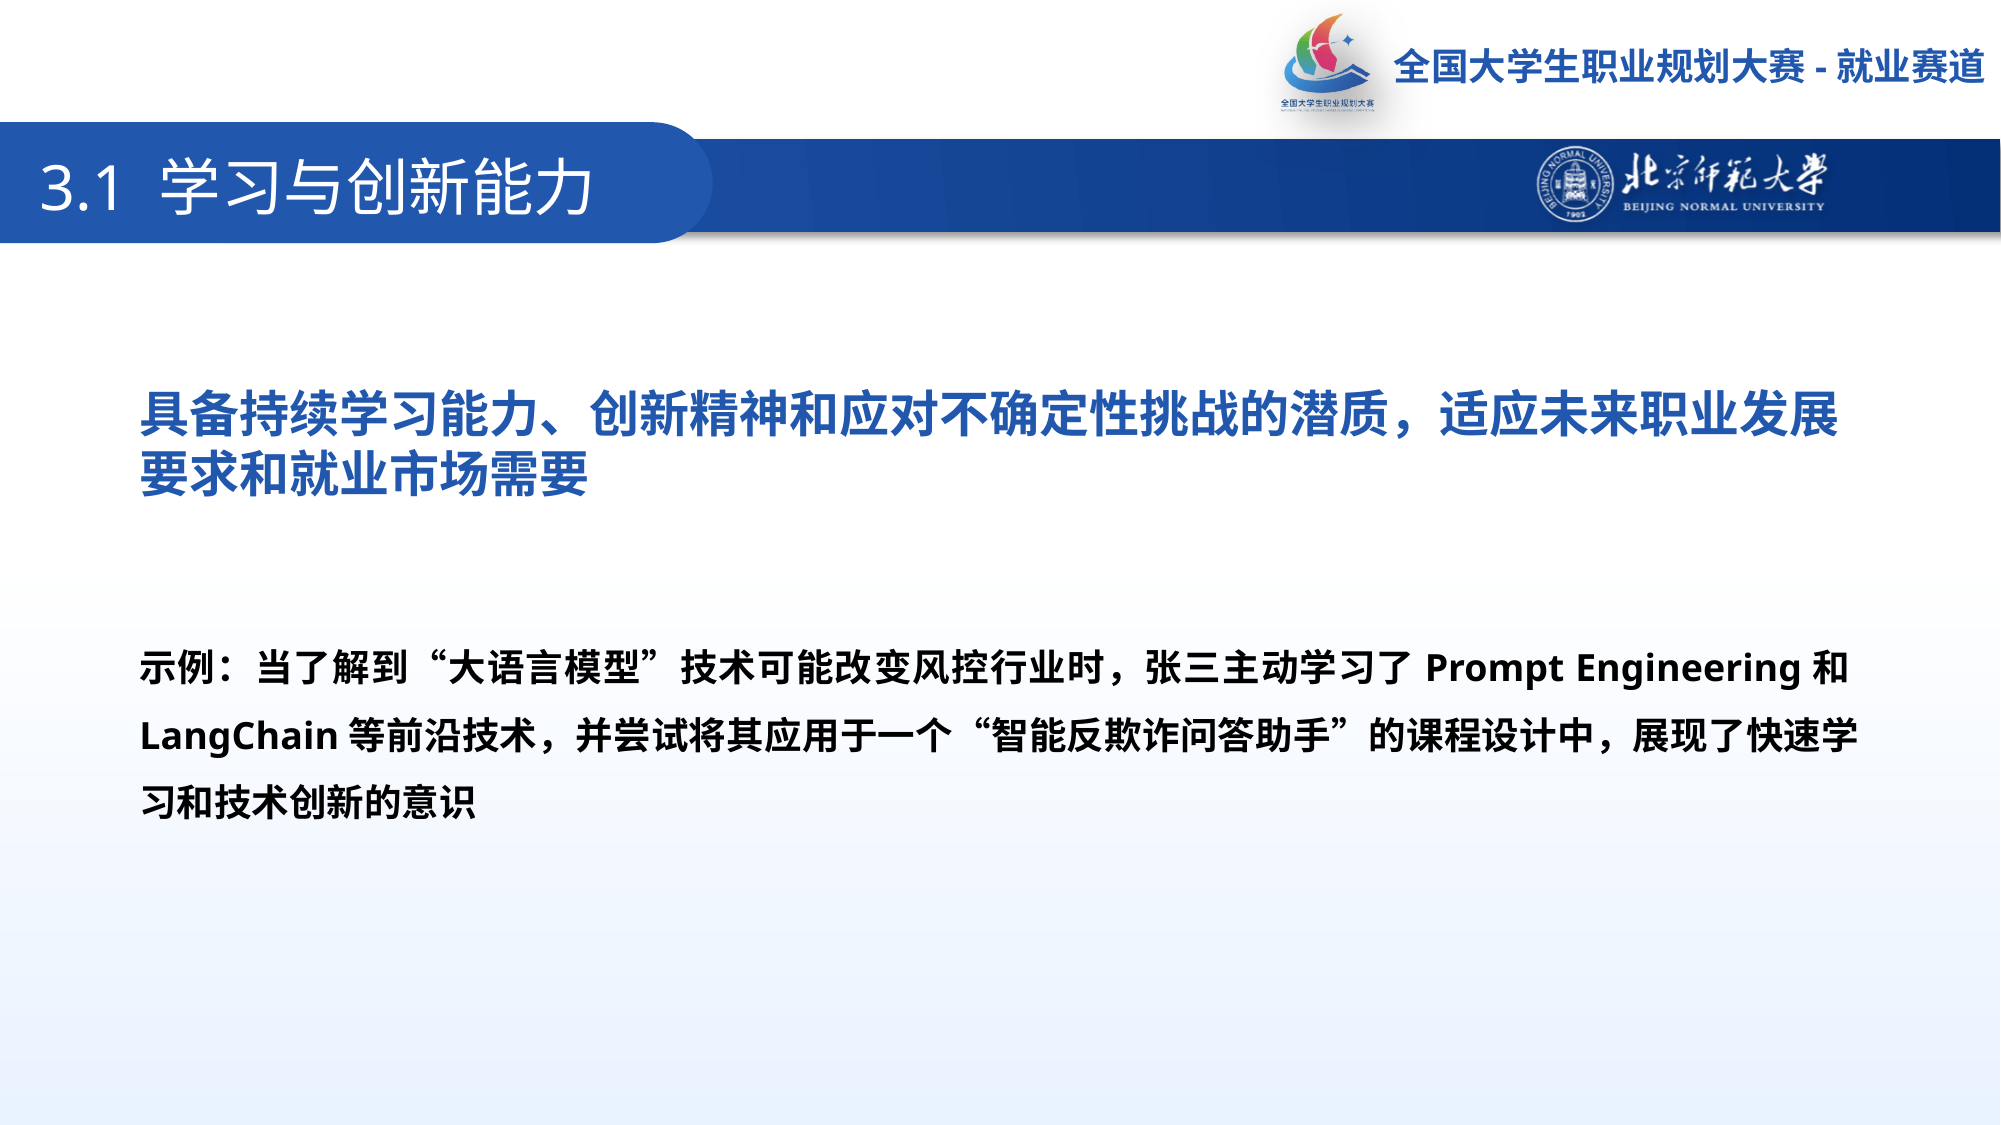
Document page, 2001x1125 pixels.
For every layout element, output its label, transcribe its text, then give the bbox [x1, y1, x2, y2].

text_box 3.1 学习与创新能力 [20, 140, 616, 230]
text_box 示例：当了解到“大语言模型”技术可能改变风控行业时，张三主动学习了Prompt Engineering和LangChain等前沿技术，并尝试将其应用于一个“智能反欺诈问答助手”的课程设计中，展现了快速学习和技术创新的意识 [124, 614, 1874, 832]
picture [1235, 8, 1419, 120]
picture [1507, 124, 1873, 252]
text_box 具备持续学习能力、创新精神和应对不确定性挑战的潜质，适应未来职业发展要求和就业市场需要 [124, 374, 1891, 510]
